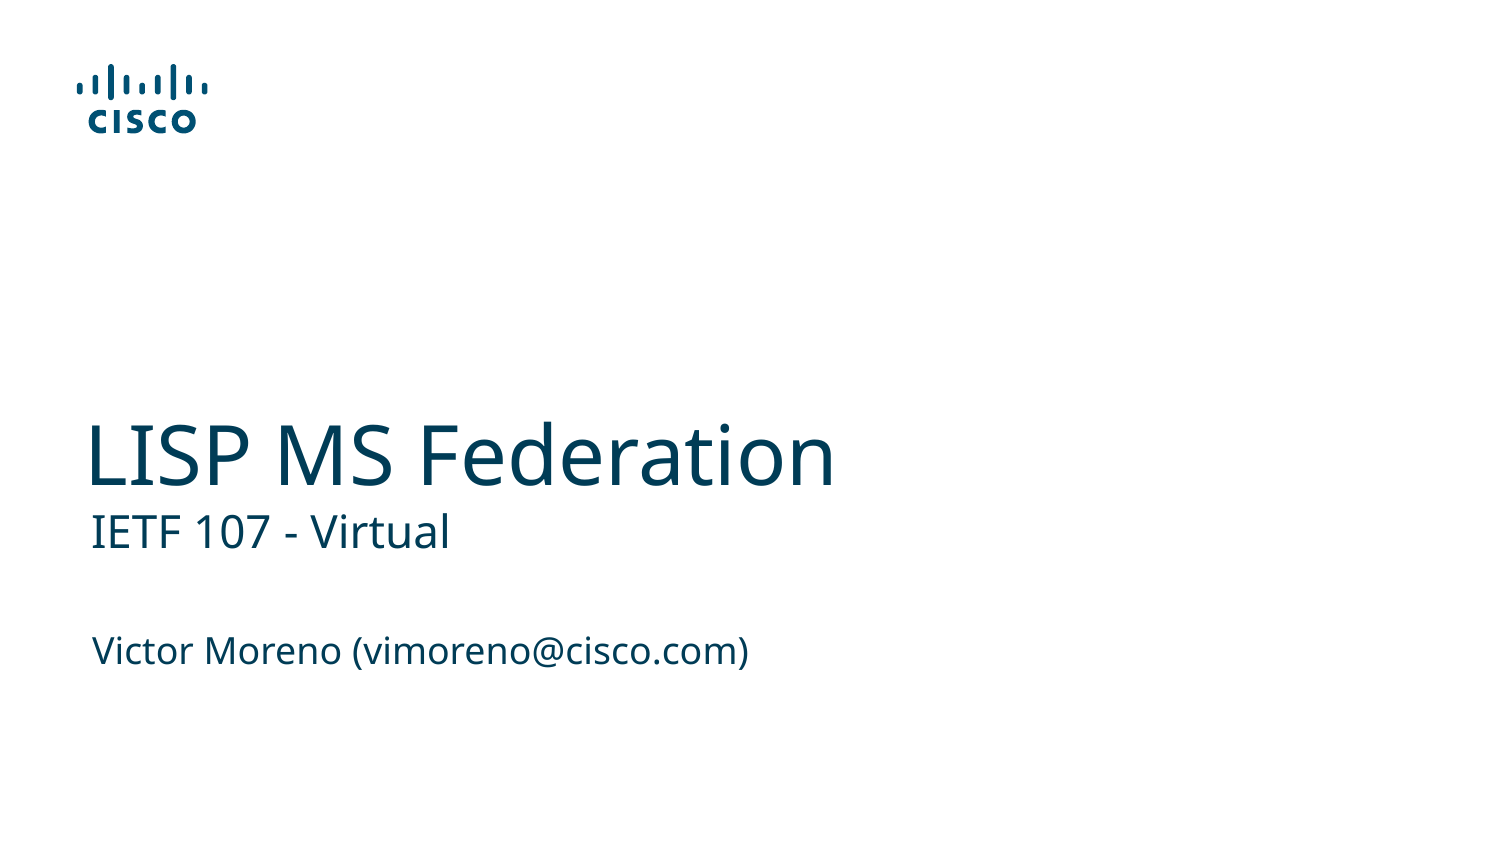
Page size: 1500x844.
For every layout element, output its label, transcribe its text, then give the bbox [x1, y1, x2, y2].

title LISP MS Federation [69, 405, 1438, 512]
subtitle Victor Moreno (vimoreno@cisco.com) [77, 632, 1438, 680]
list IETF 107 - Virtual [76, 512, 1438, 549]
